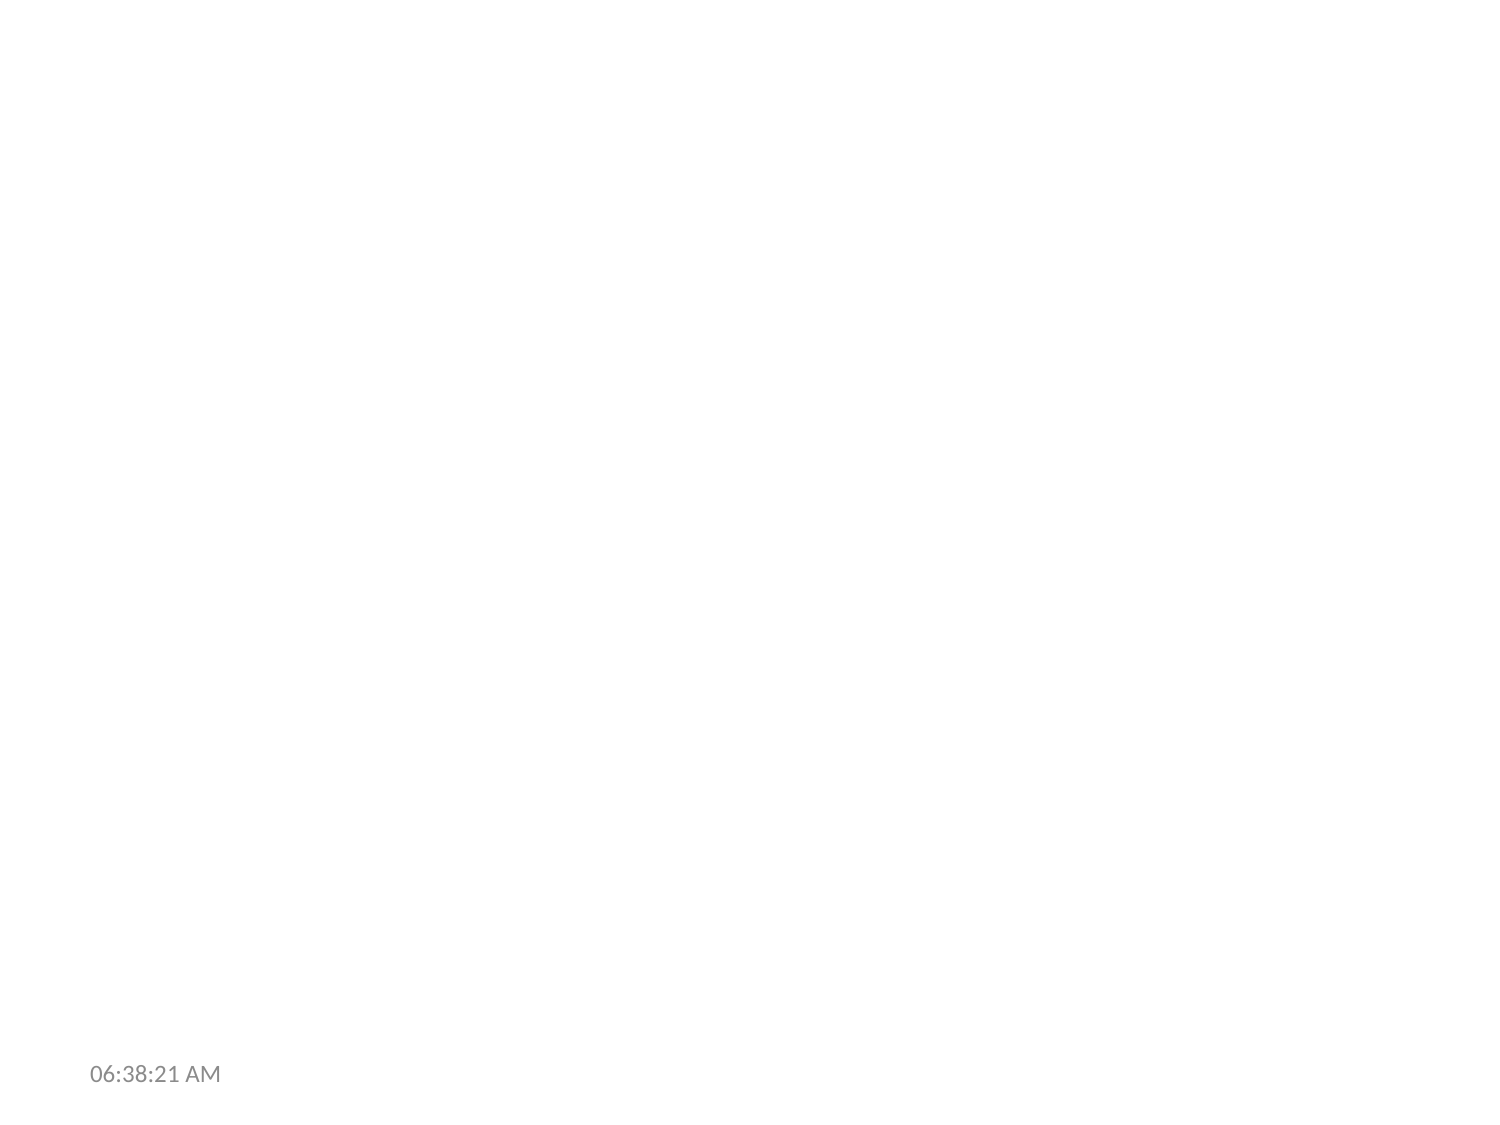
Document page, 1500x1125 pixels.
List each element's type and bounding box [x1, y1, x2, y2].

slide_number [75, 1042, 425, 1103]
